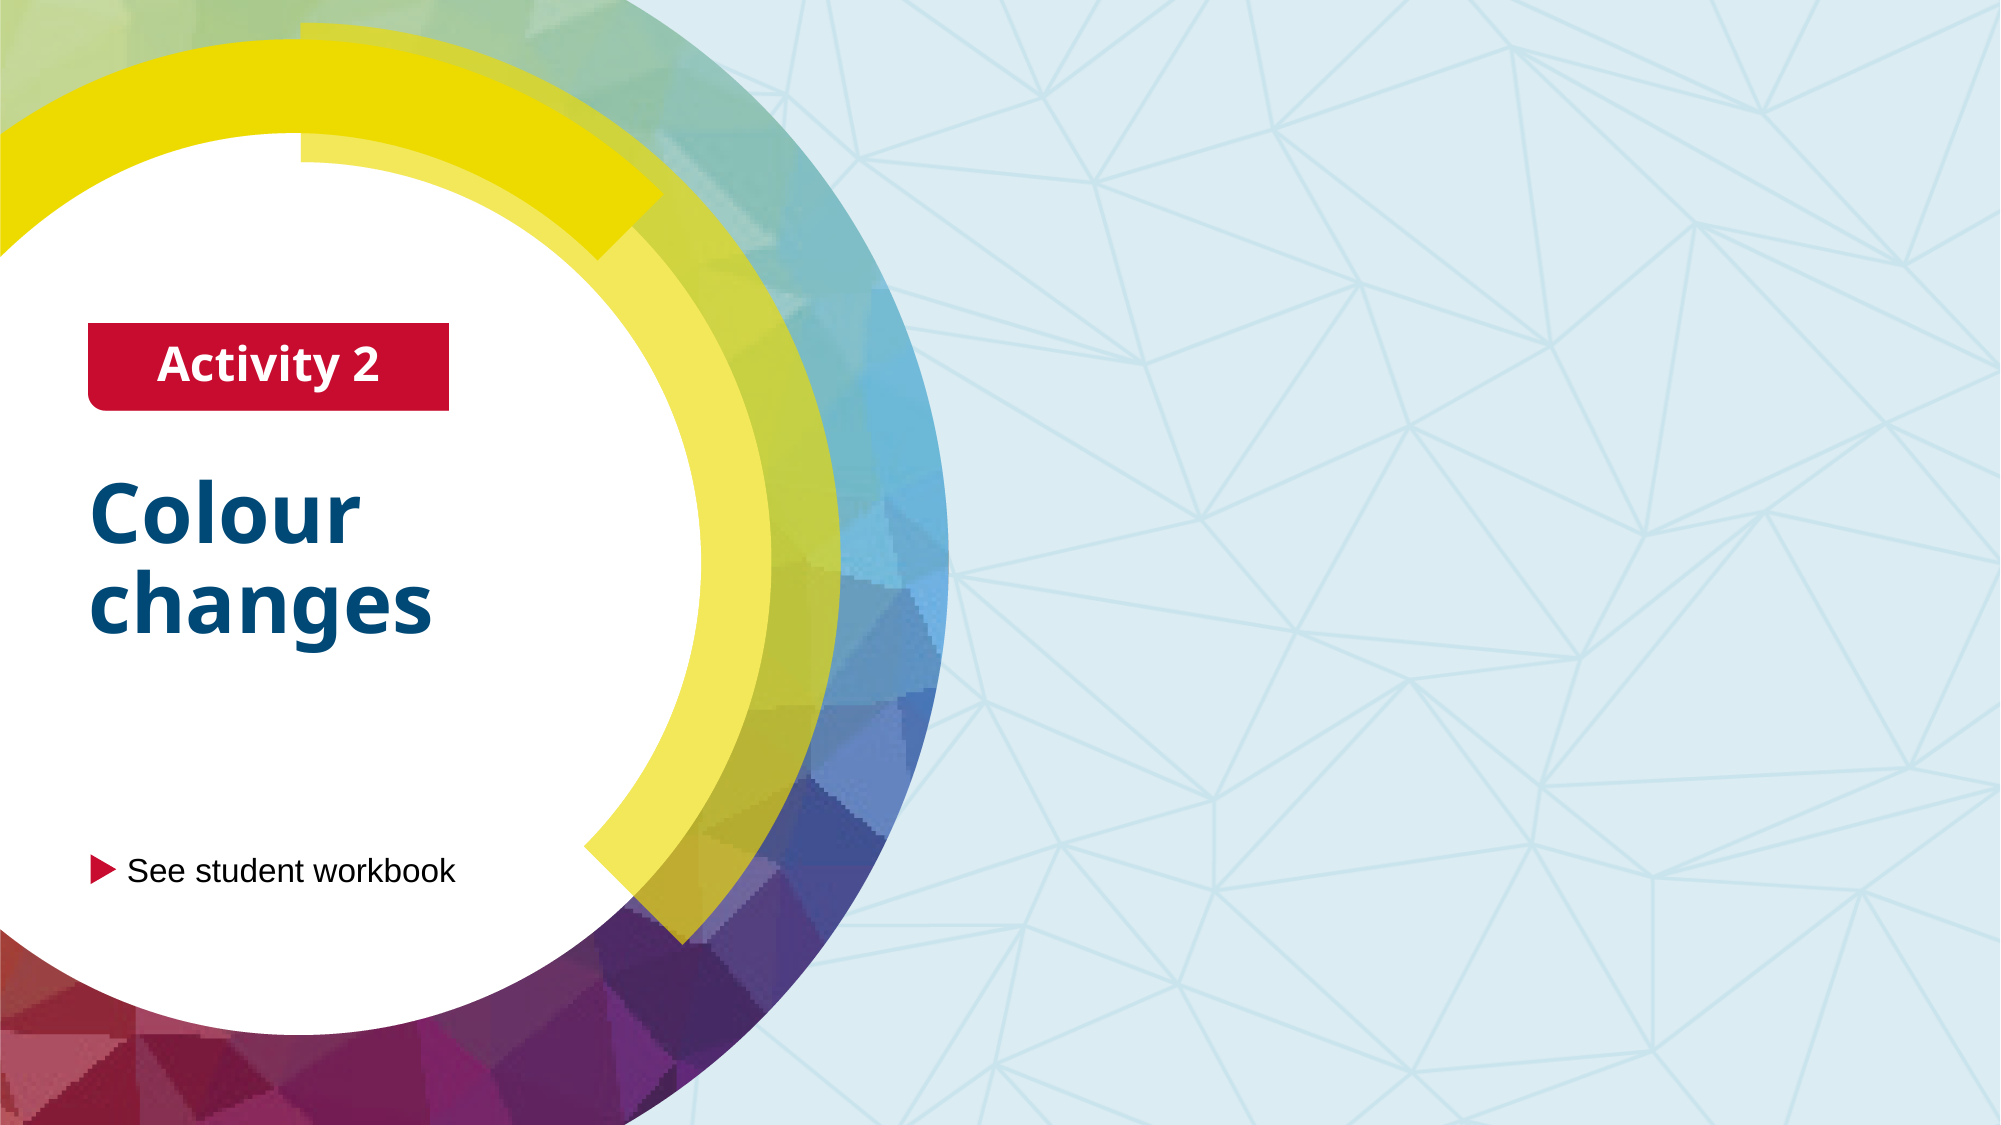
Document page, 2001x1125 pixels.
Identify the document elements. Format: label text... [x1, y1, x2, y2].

picture [0, 0, 2001, 1125]
list Activity 2 [88, 323, 449, 410]
title Colour changes [88, 471, 596, 759]
list See student workbook [126, 802, 680, 890]
